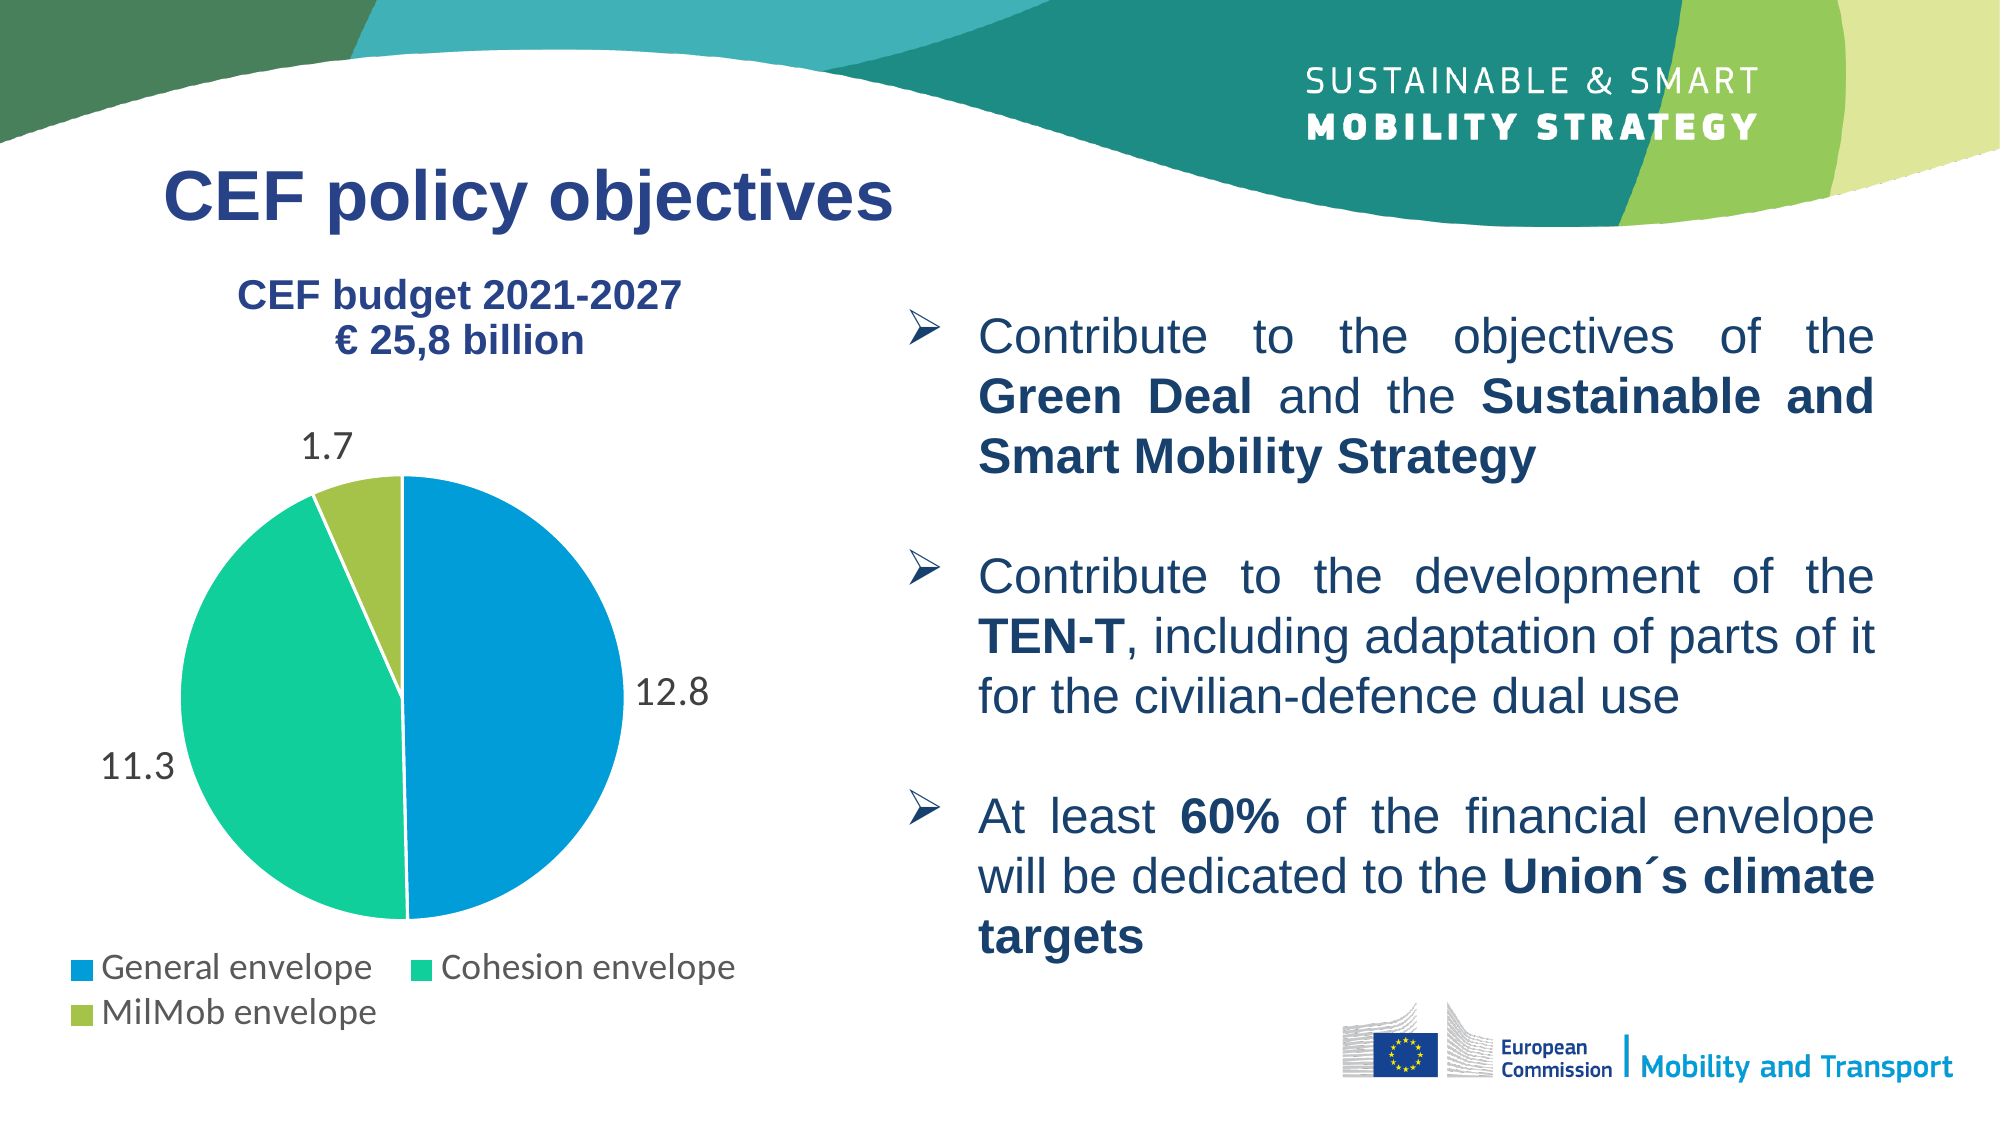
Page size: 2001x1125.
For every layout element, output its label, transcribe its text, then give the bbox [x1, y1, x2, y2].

chart [0, 413, 827, 1042]
text_box Contribute to the objectives of the Green Deal and the Sustainable and Smart Mobility Strategy Contribute to the development of the TEN-T, including adaptation of parts of it for the civilian-defence dual use At least 60% of the financial envelope will be dedicated to the Union´s climate targets [890, 296, 1891, 1022]
text_box CEF policy objectives [148, 144, 950, 251]
picture [1342, 1002, 1953, 1083]
picture [1901, 1065, 1907, 1073]
picture [0, 0, 2000, 227]
title CEF budget 2021-2027 € 25,8 billion [93, 224, 827, 413]
